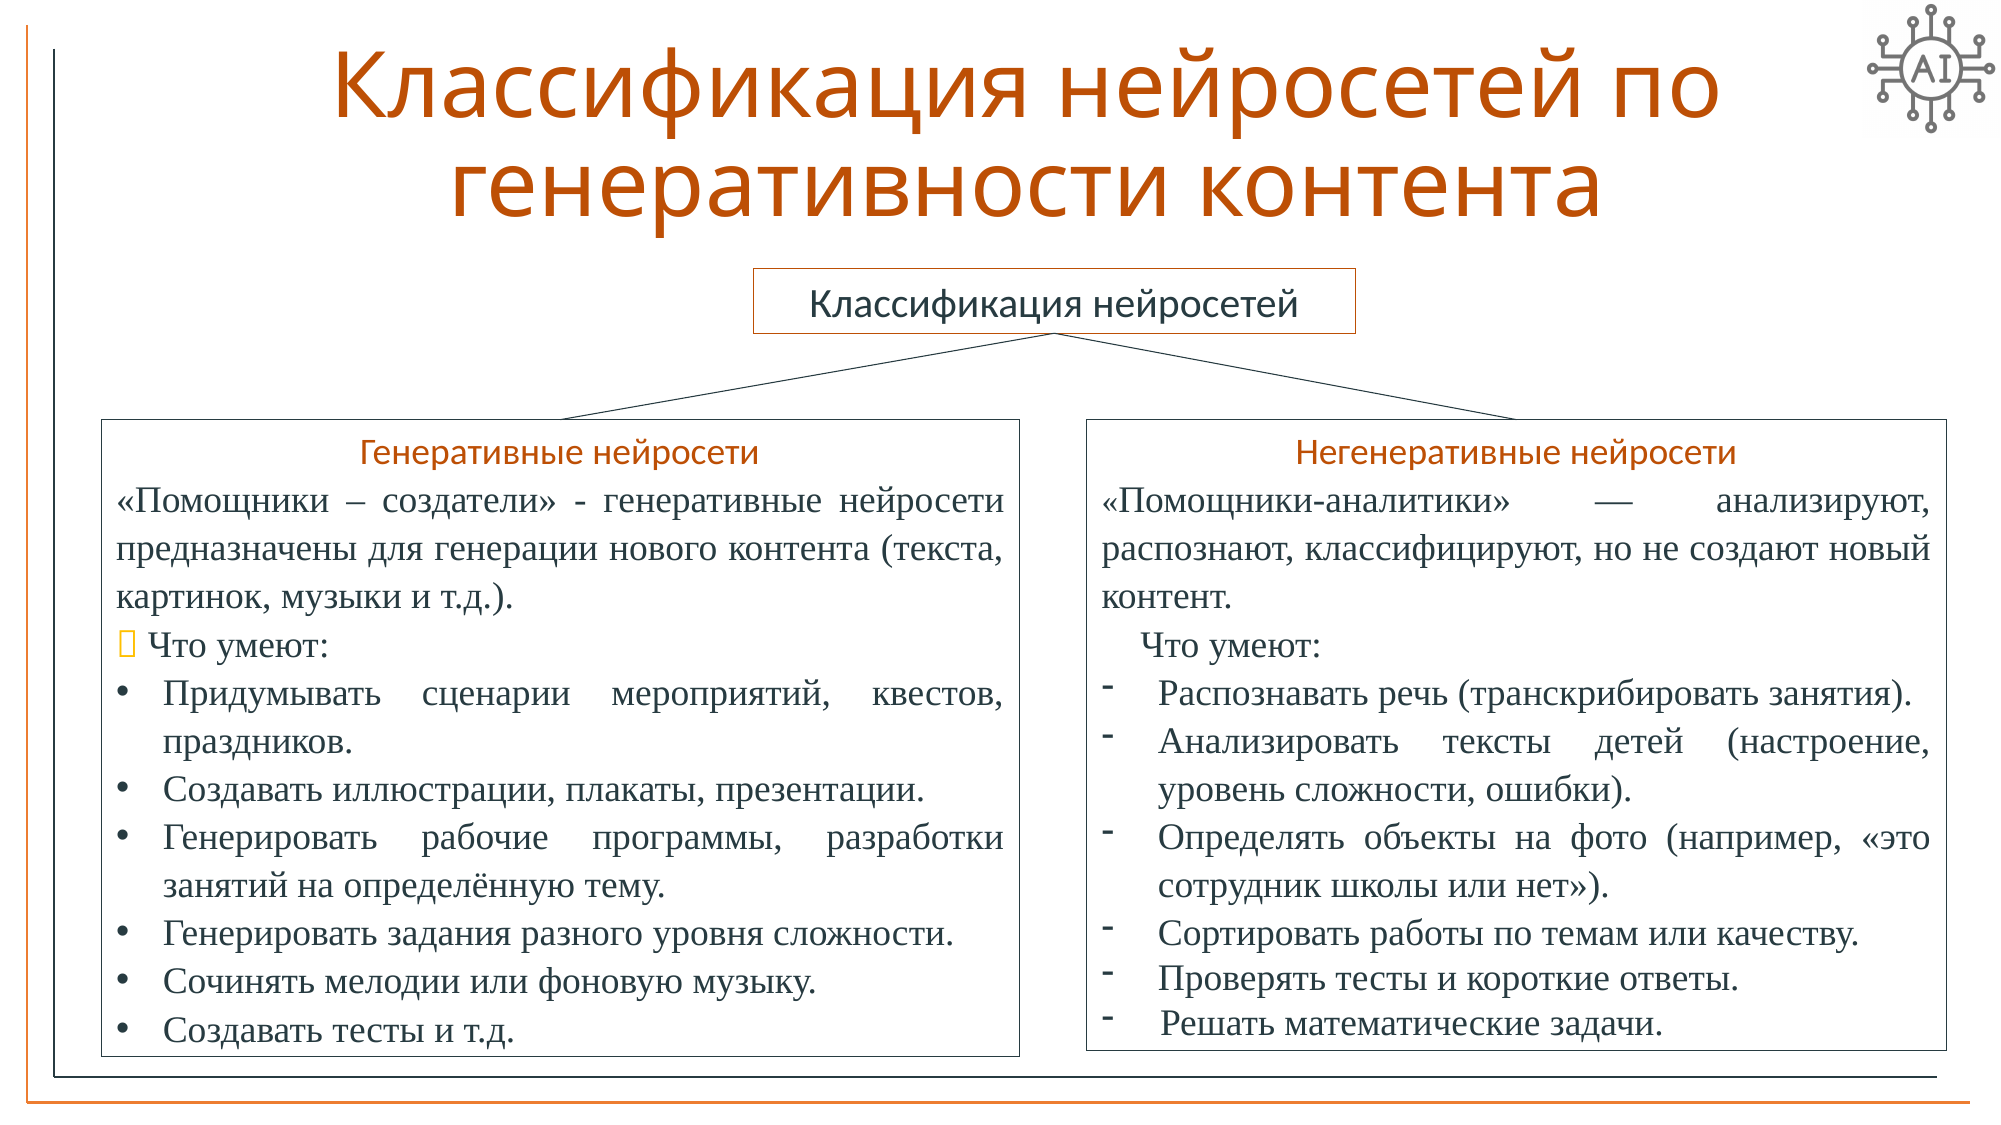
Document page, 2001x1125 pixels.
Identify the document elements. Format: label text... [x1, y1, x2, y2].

text_box Негенеративные нейросети «Помощники-аналитики» — анализируют, распознают, классифицируют, но не создают новый контент. 💡 Что умеют: Распознавать речь (транскрибировать занятия). Анализировать тексты детей (настроение, уровень сложности, ошибки). Определять объекты на фото (например, «это сотрудник школы или нет»). Сортировать работы по темам или качеству. Проверять тесты и короткие ответы. Решать математические задачи. [1086, 419, 1947, 1051]
text_box Генеративные нейросети «Помощники – создатели» - генеративные нейросети предназначены для генерации нового контента (текста, картинок, музыки и т.д.). 💡 Что умеют: Придумывать сценарии мероприятий, квестов, праздников. Создавать иллюстрации, плакаты, презентации. Генерировать рабочие программы, разработки занятий на определённую тему. Генерировать задания разного уровня сложности. Сочинять мелодии или фоновую музыку. Создавать тесты и т.д. [101, 419, 1020, 1057]
title Классификация нейросетей по генеративности контента [192, 28, 1862, 247]
picture [1862, 0, 2000, 138]
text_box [1054, 334, 1517, 420]
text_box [560, 334, 1054, 420]
text_box Классификация нейросетей [753, 268, 1356, 334]
